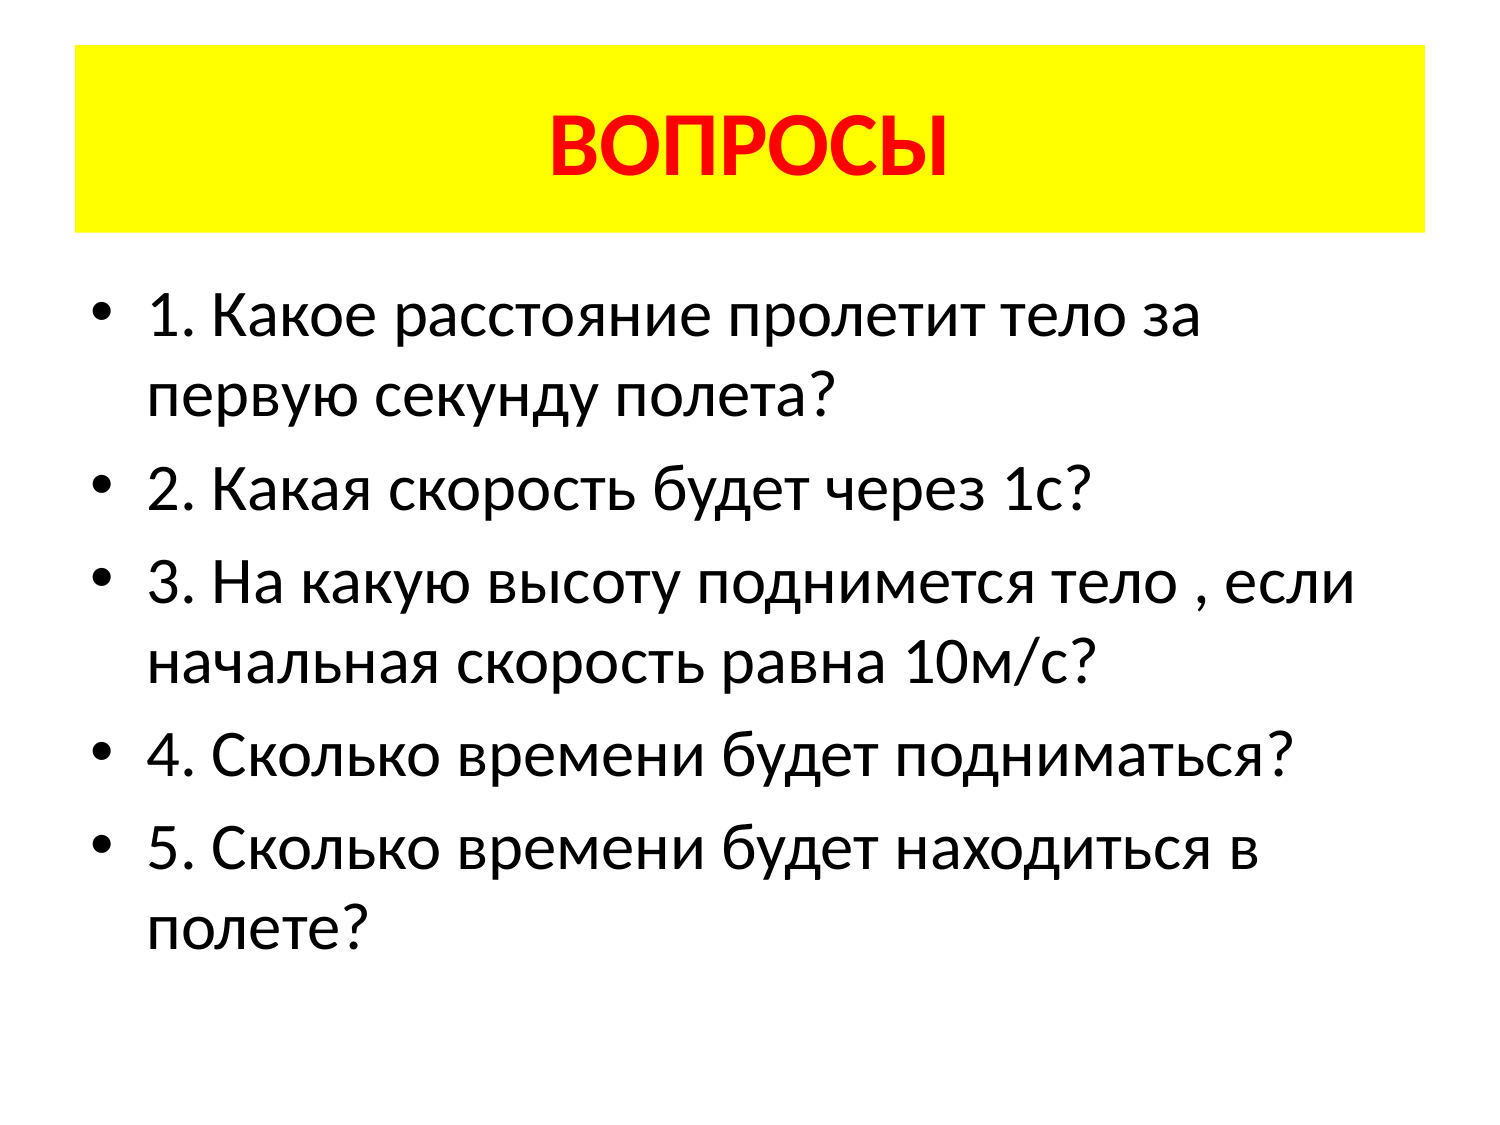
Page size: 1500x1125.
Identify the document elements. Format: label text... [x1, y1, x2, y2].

list 1. Какое расстояние пролетит тело за первую секунду полета? 2. Какая скорость будет через 1с? 3. На какую высоту поднимется тело , если начальная скорость равна 10м/с? 4. Сколько времени будет подниматься? 5. Сколько времени будет находиться в полете? [75, 262, 1425, 1005]
title ВОПРОСЫ [75, 45, 1425, 233]
